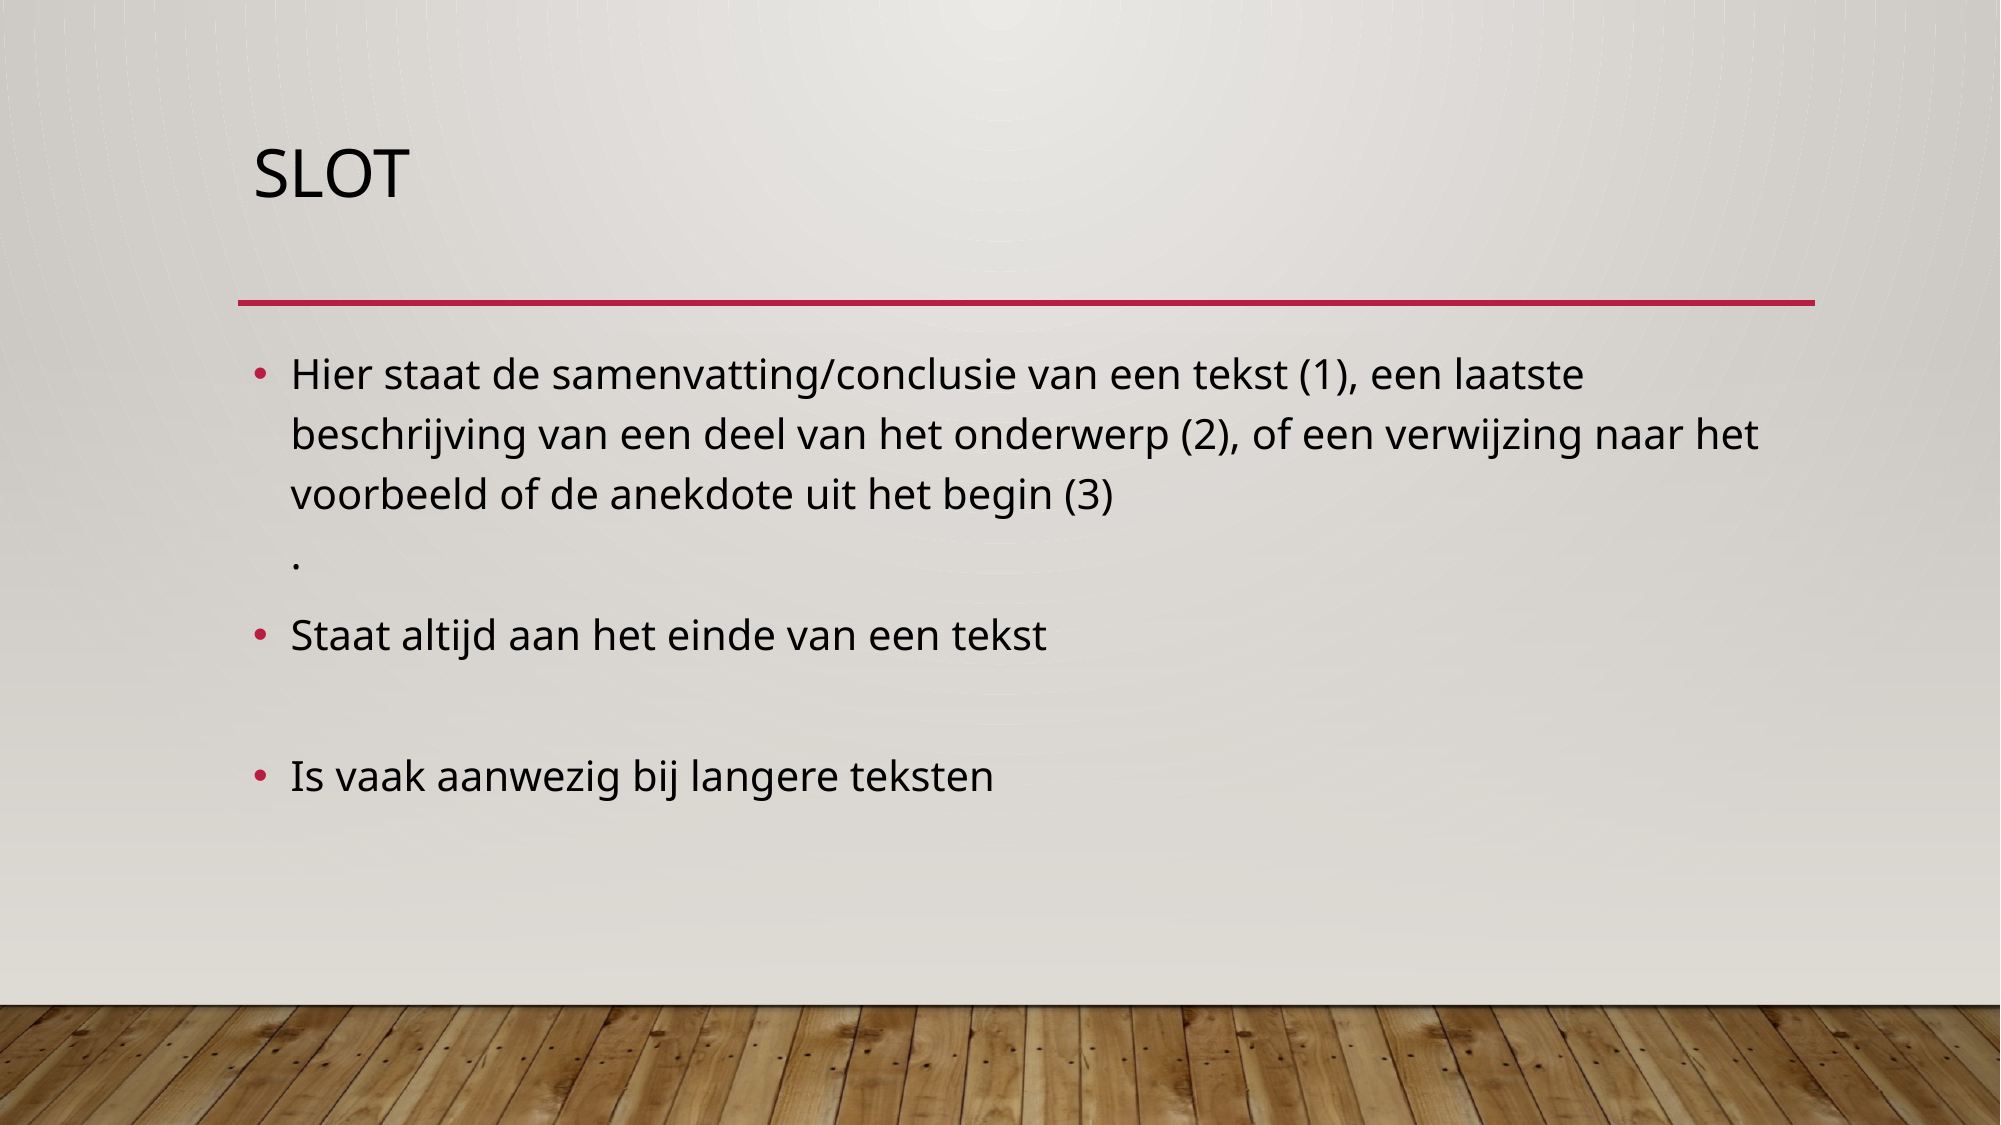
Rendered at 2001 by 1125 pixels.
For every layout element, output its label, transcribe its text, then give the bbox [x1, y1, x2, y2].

picture [0, 1005, 2000, 1125]
title Slot [238, 131, 1814, 305]
list Hier staat de samenvatting/conclusie van een tekst (1), een laatste beschrijving van een deel van het onderwerp (2), of een verwijzing naar het voorbeeld of de anekdote uit het begin (3) . Staat altijd aan het einde van een tekst Is vaak aanwezig bij langere teksten [238, 330, 1814, 897]
